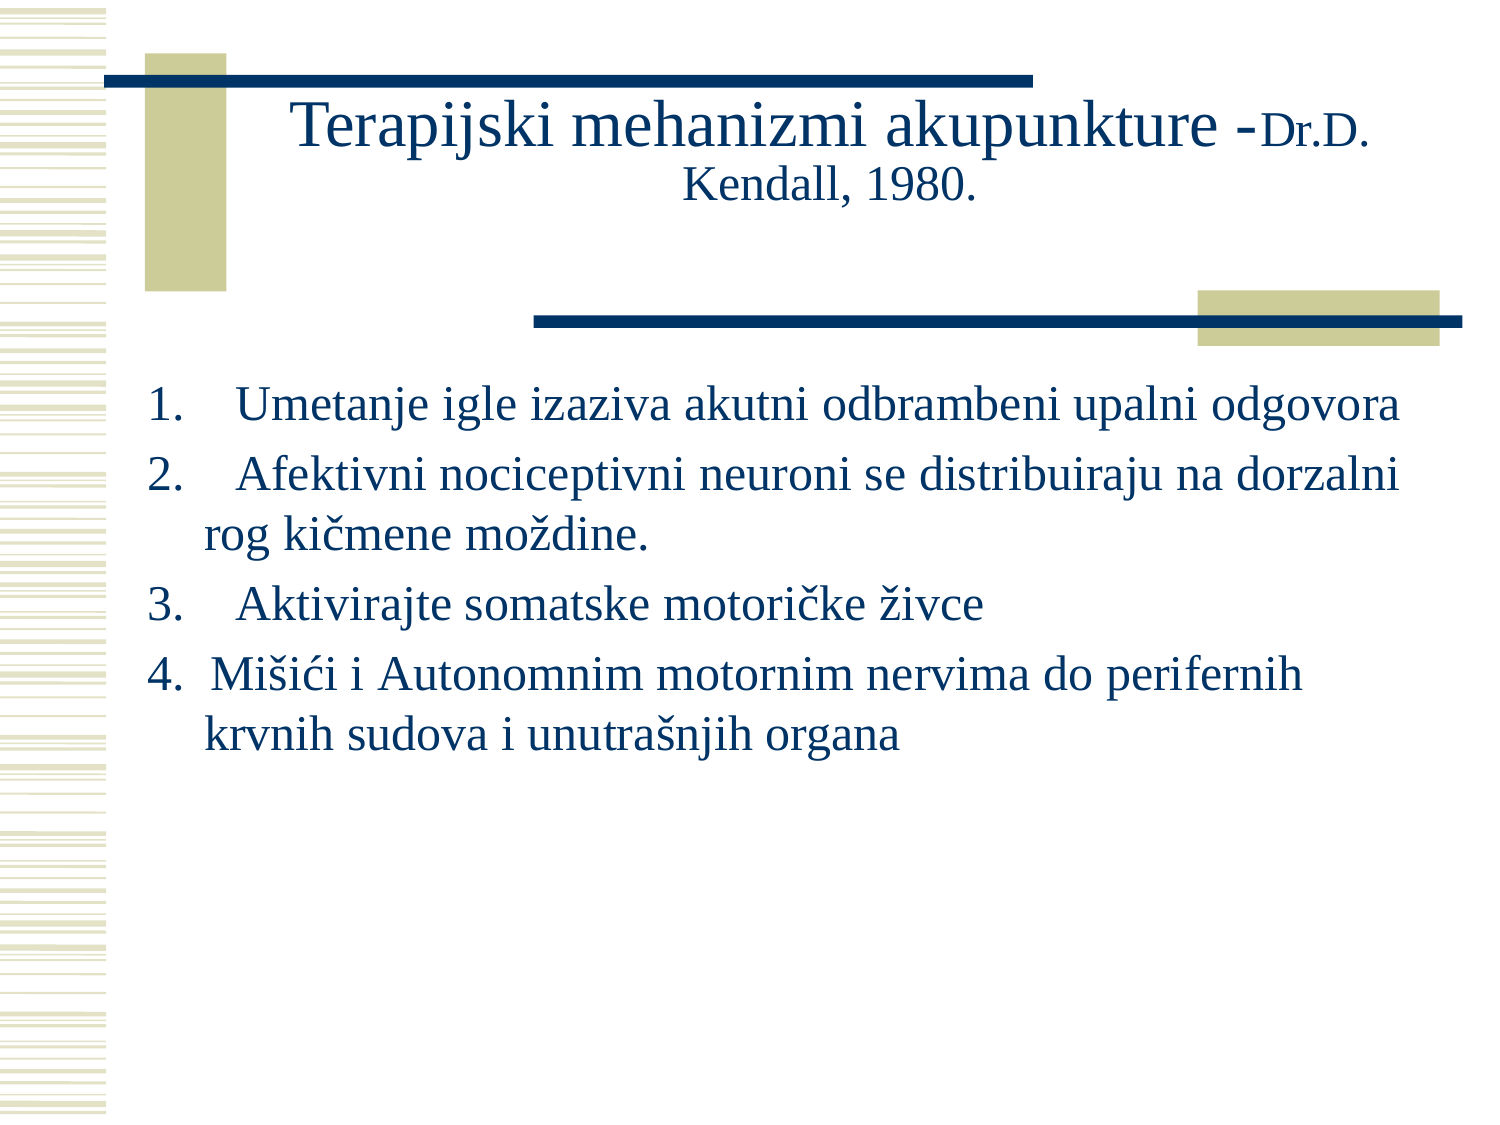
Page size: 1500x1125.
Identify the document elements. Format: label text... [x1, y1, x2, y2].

title Terapijski mehanizmi akupunkture -Dr.D. Kendall, 1980. [224, 87, 1436, 276]
list Umetanje igle izaziva akutni odbrambeni upalni odgovora 2. Afektivni nociceptivni neuroni se distribuiraju na dorzalni rog kičmene moždine. 3. Aktivirajte somatske motoričke živce 4. Mišići i Autonomnim motornim nervima do perifernih krvnih sudova i unutrašnjih organa [132, 363, 1439, 1001]
